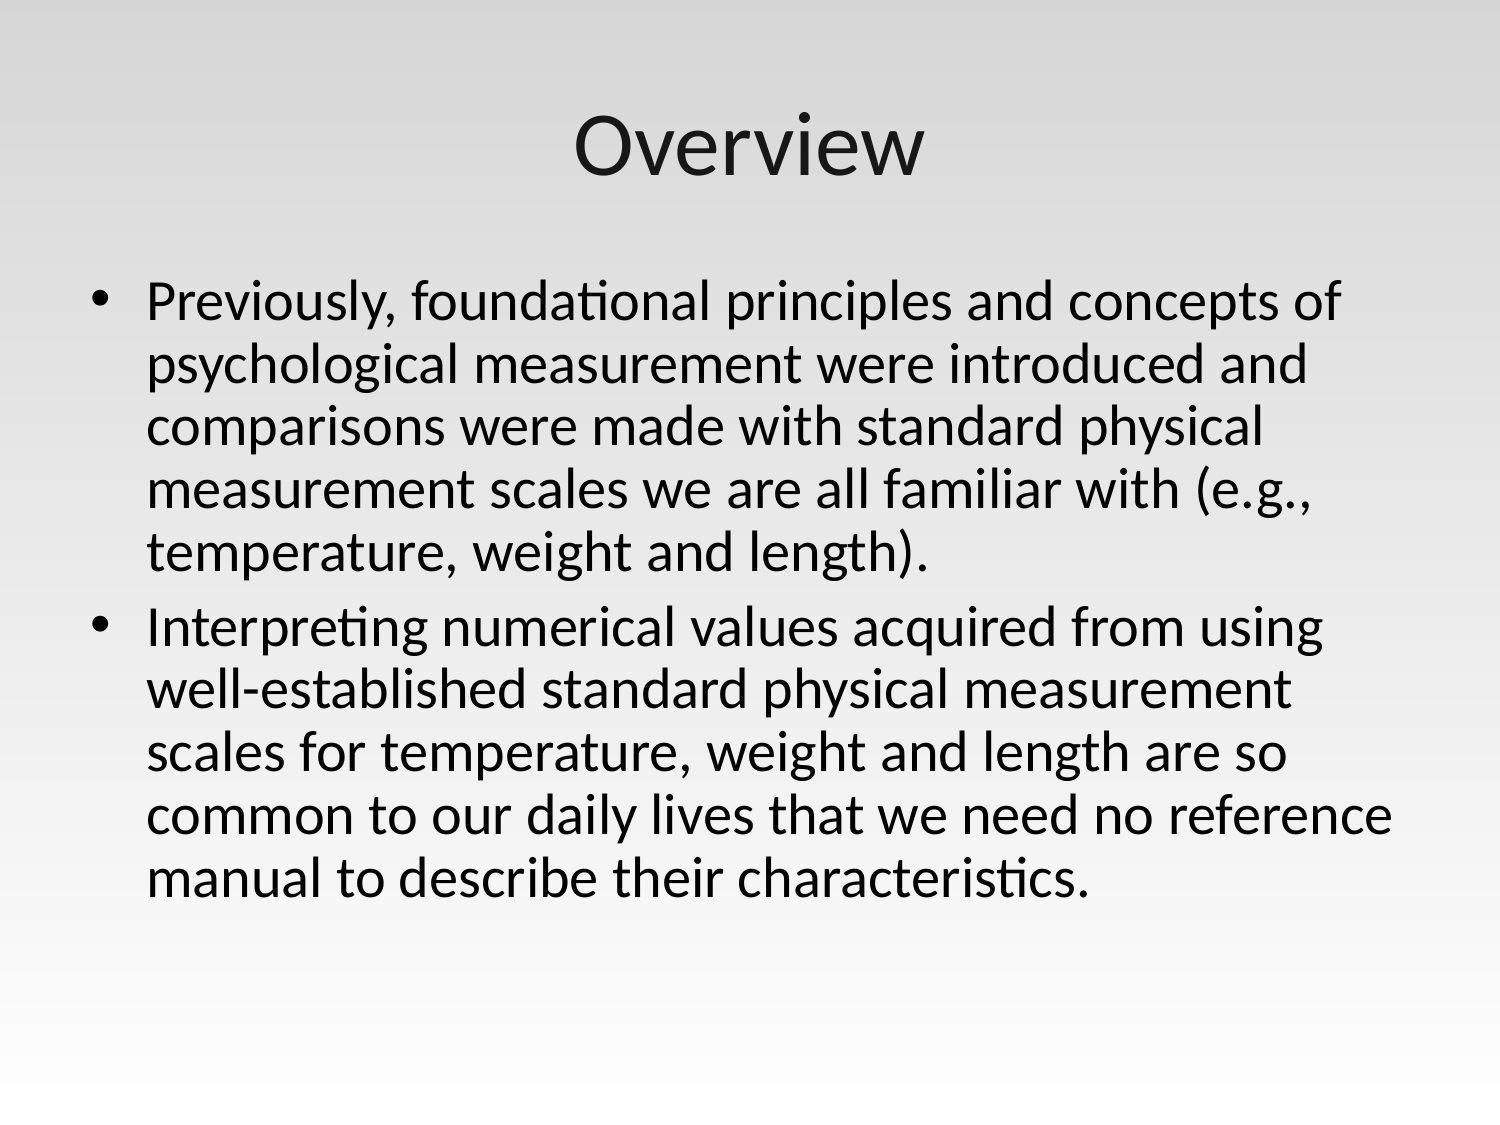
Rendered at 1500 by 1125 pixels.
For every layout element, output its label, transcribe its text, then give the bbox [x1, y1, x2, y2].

list Previously, foundational principles and concepts of psychological measurement were introduced and comparisons were made with standard physical measurement scales we are all familiar with (e.g., temperature, weight and length). Interpreting numerical values acquired from using well-established standard physical measurement scales for temperature, weight and length are so common to our daily lives that we need no reference manual to describe their characteristics. [75, 262, 1425, 1005]
title Overview [75, 45, 1425, 233]
